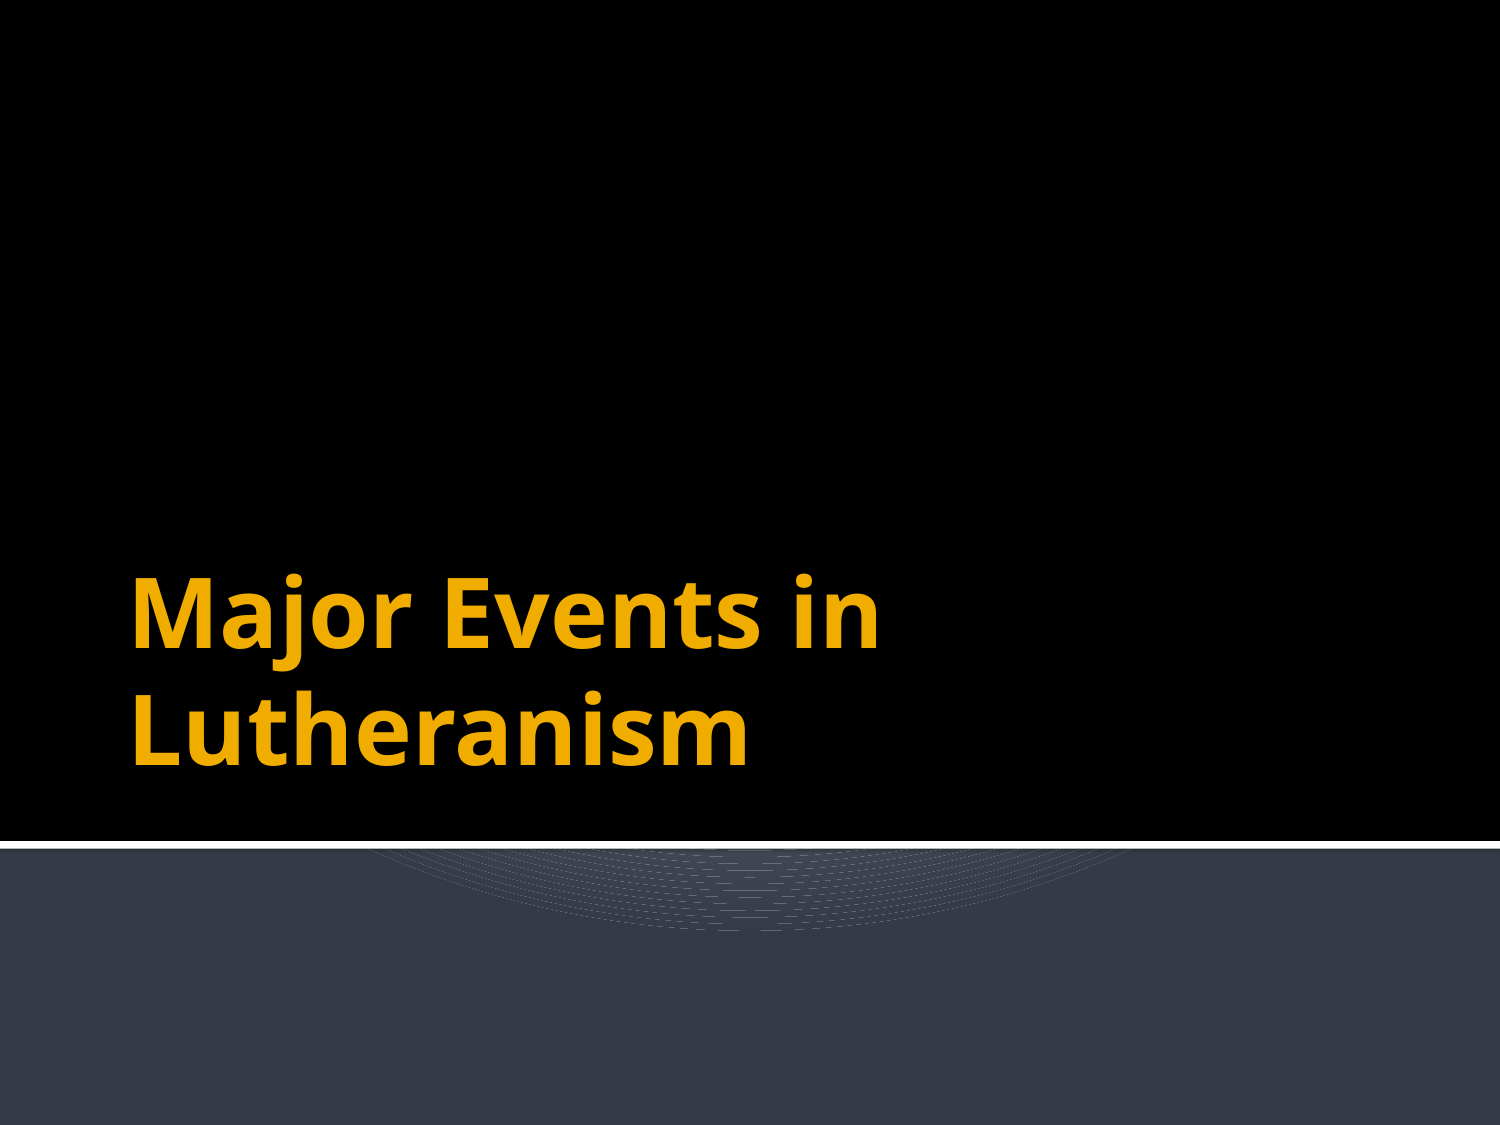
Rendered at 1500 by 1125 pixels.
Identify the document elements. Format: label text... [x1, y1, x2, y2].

title Major Events in Lutheranism [112, 550, 1438, 825]
